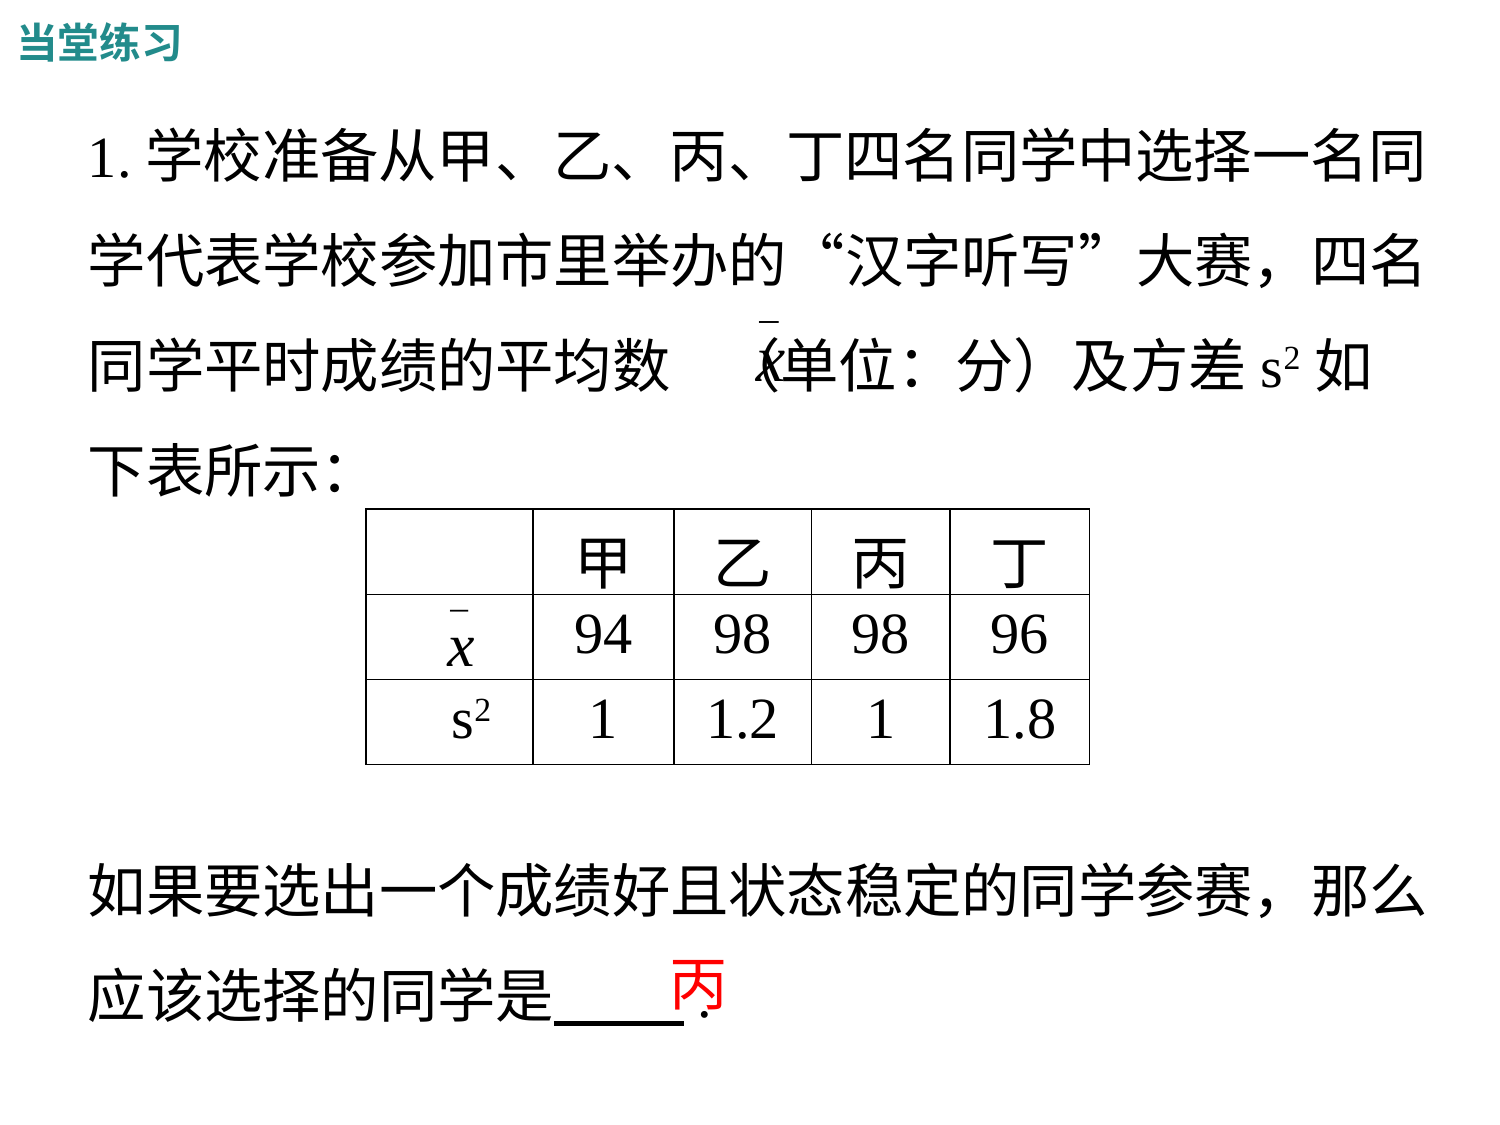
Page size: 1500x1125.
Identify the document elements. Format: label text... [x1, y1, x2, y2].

text_box 当堂练习 [1, 9, 199, 75]
table_cell s2 [367, 680, 532, 764]
table_header 甲 [534, 510, 673, 594]
text_box 1.学校准备从甲、乙、丙、丁四名同学中选择一名同学代表学校参加市里举办的“汉字听写”大赛，四名同学平时成绩的平均数 （单位：分）及方差s2如下表所示： 如果要选出一个成绩好且状态稳定的同学参赛，那么应该选择的同学是 . [73, 76, 1444, 1037]
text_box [434, 568, 487, 682]
text_box 丙 [655, 939, 743, 1025]
table_cell [367, 595, 429, 679]
table_cell [491, 595, 532, 679]
table_header [367, 510, 532, 594]
table_cell 1 [812, 680, 949, 764]
table_cell 1.8 [951, 680, 1089, 764]
table_header 丁 [951, 510, 1089, 594]
table_cell 94 [534, 595, 673, 679]
table_cell 1.2 [675, 680, 811, 764]
table_cell 96 [951, 595, 1089, 679]
table_cell 98 [812, 595, 949, 679]
table_cell 98 [675, 595, 811, 679]
table_header 丙 [812, 510, 949, 594]
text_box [742, 276, 799, 399]
table_cell 1 [534, 680, 673, 764]
table_header 乙 [675, 510, 811, 594]
